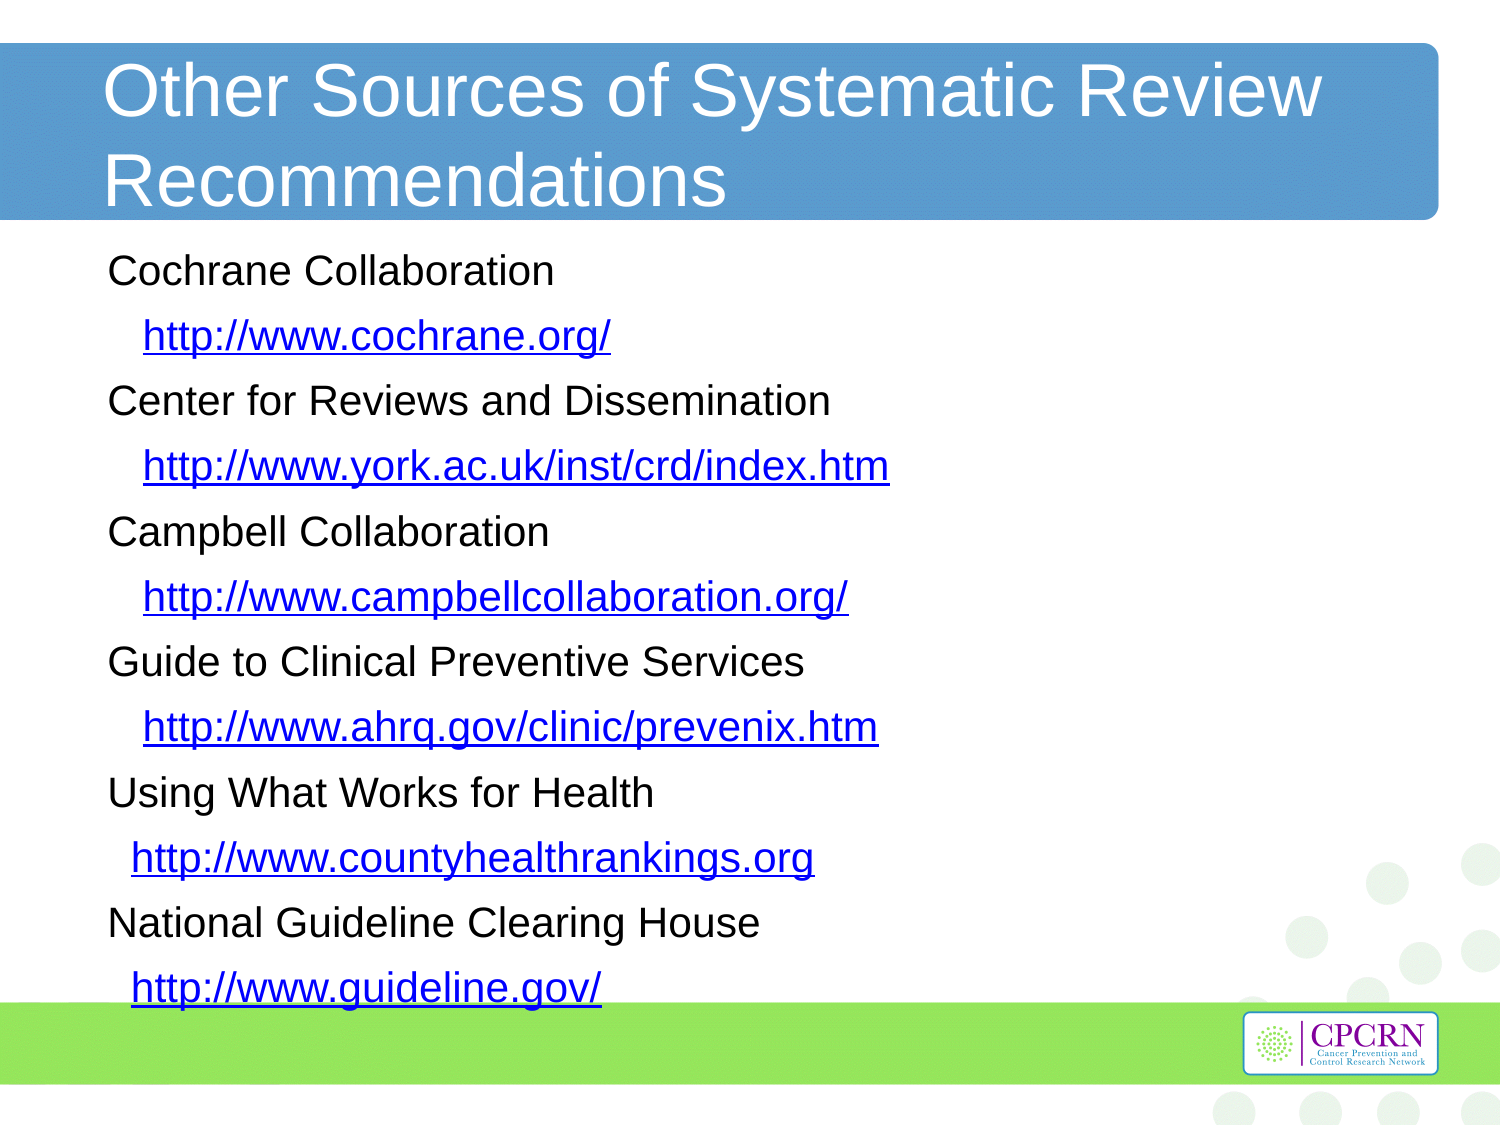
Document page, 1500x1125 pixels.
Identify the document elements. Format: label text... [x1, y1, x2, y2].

title Other Sources of Systematic Review Recommendations [87, 50, 1388, 213]
list Cochrane Collaboration http://www.cochrane.org/ Center for Reviews and Dissemination http://www.york.ac.uk/inst/crd/index.htm Campbell Collaboration http://www.campbellcollaboration.org/ Guide to Clinical Preventive Services http://www.ahrq.gov/clinic/prevenix.htm Using What Works for Health http://www.countyhealthrankings.org National Guideline Clearing House http://www.guideline.gov/ [75, 224, 1500, 1125]
picture [0, 0, 1500, 1125]
